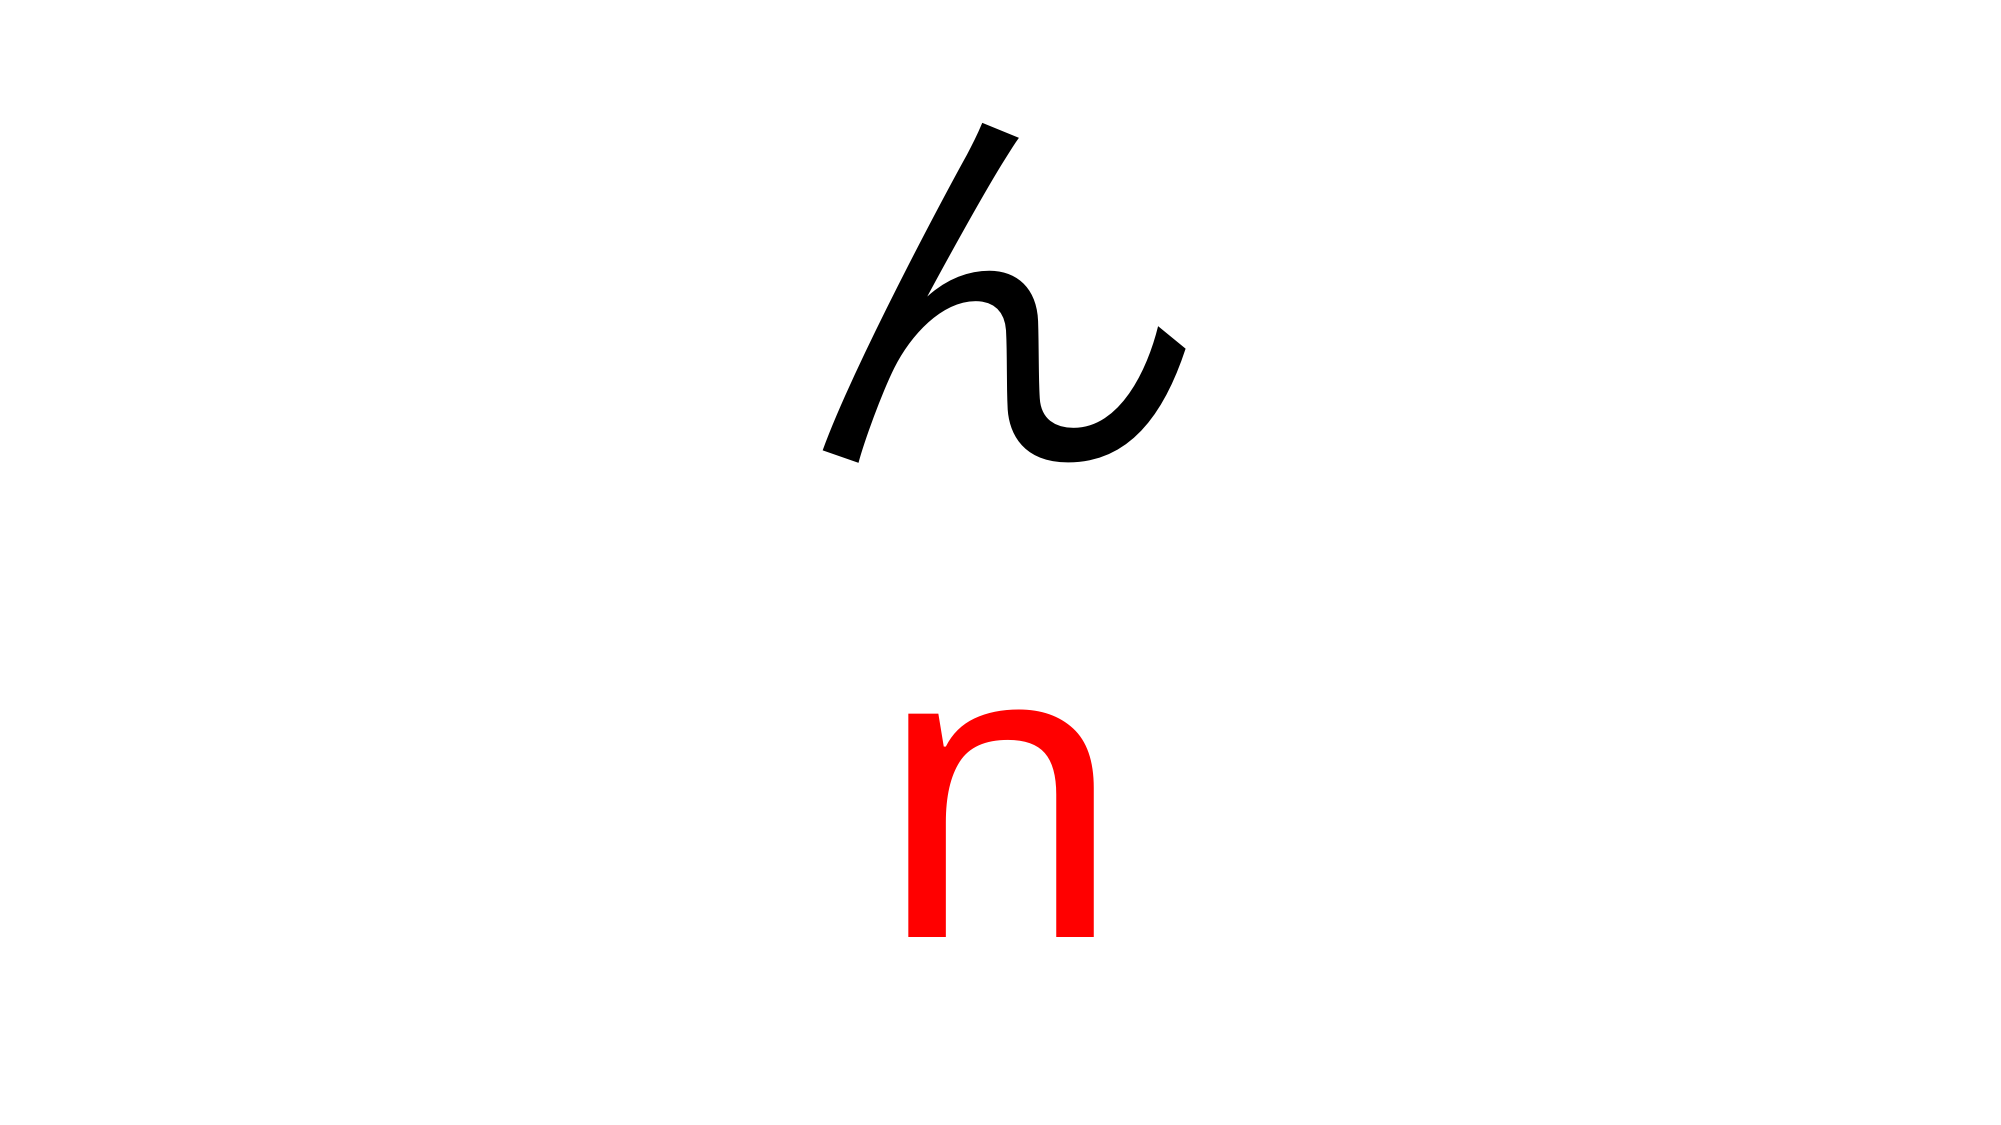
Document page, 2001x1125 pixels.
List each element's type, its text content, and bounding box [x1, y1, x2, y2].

text_box n [249, 562, 1750, 1036]
title ん [249, 71, 1750, 545]
